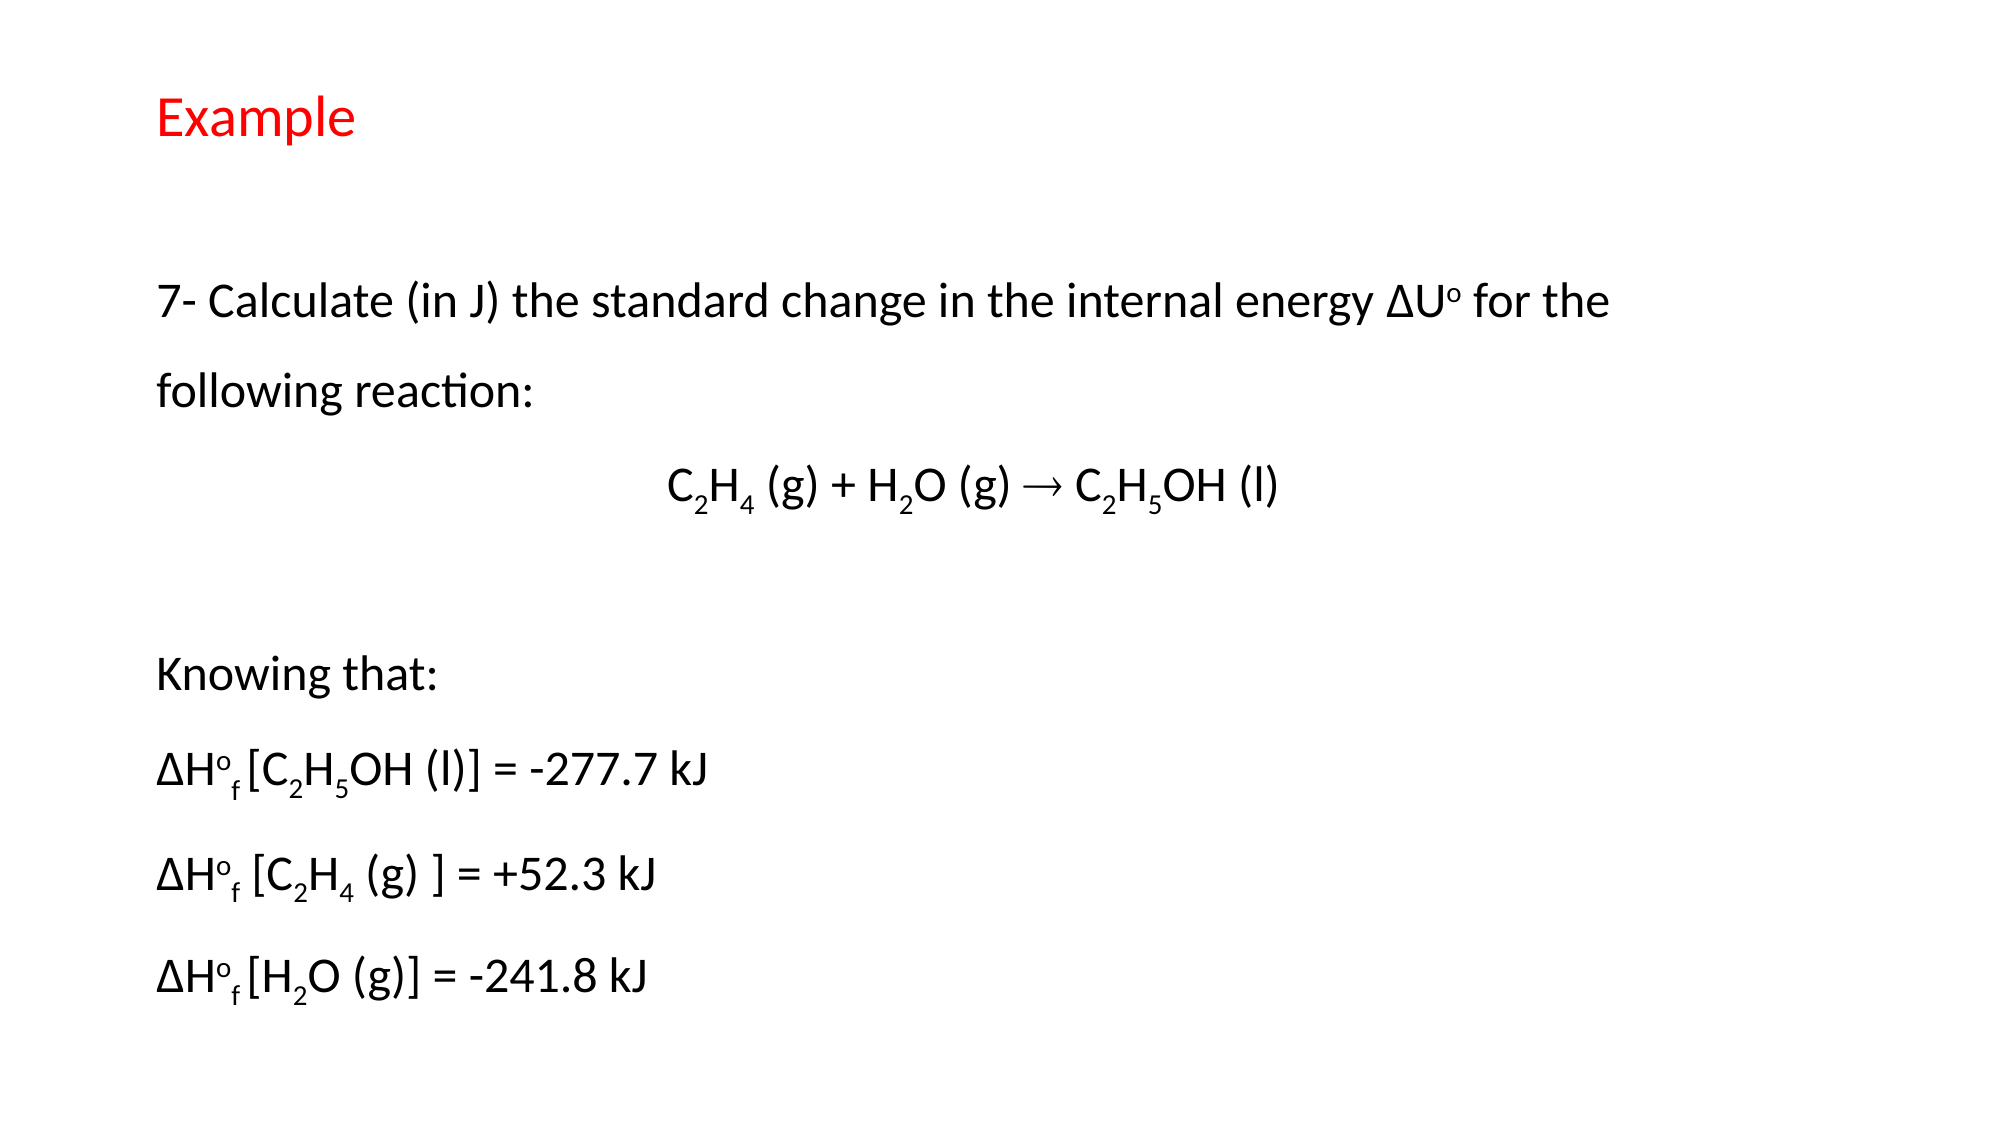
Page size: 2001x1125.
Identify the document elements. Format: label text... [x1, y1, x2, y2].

text_box Example 7- Calculate (in J) the standard change in the internal energy ∆Uo for the following reaction: C2H4 (g) + H2O (g)  C2H5OH (l) Knowing that: ΔHof [C2H5OH (l)] = -277.7 kJ ΔHof [C2H4 (g) ] = +52.3 kJ ΔHof [H2O (g)] = -241.8 kJ [141, 35, 1806, 1019]
